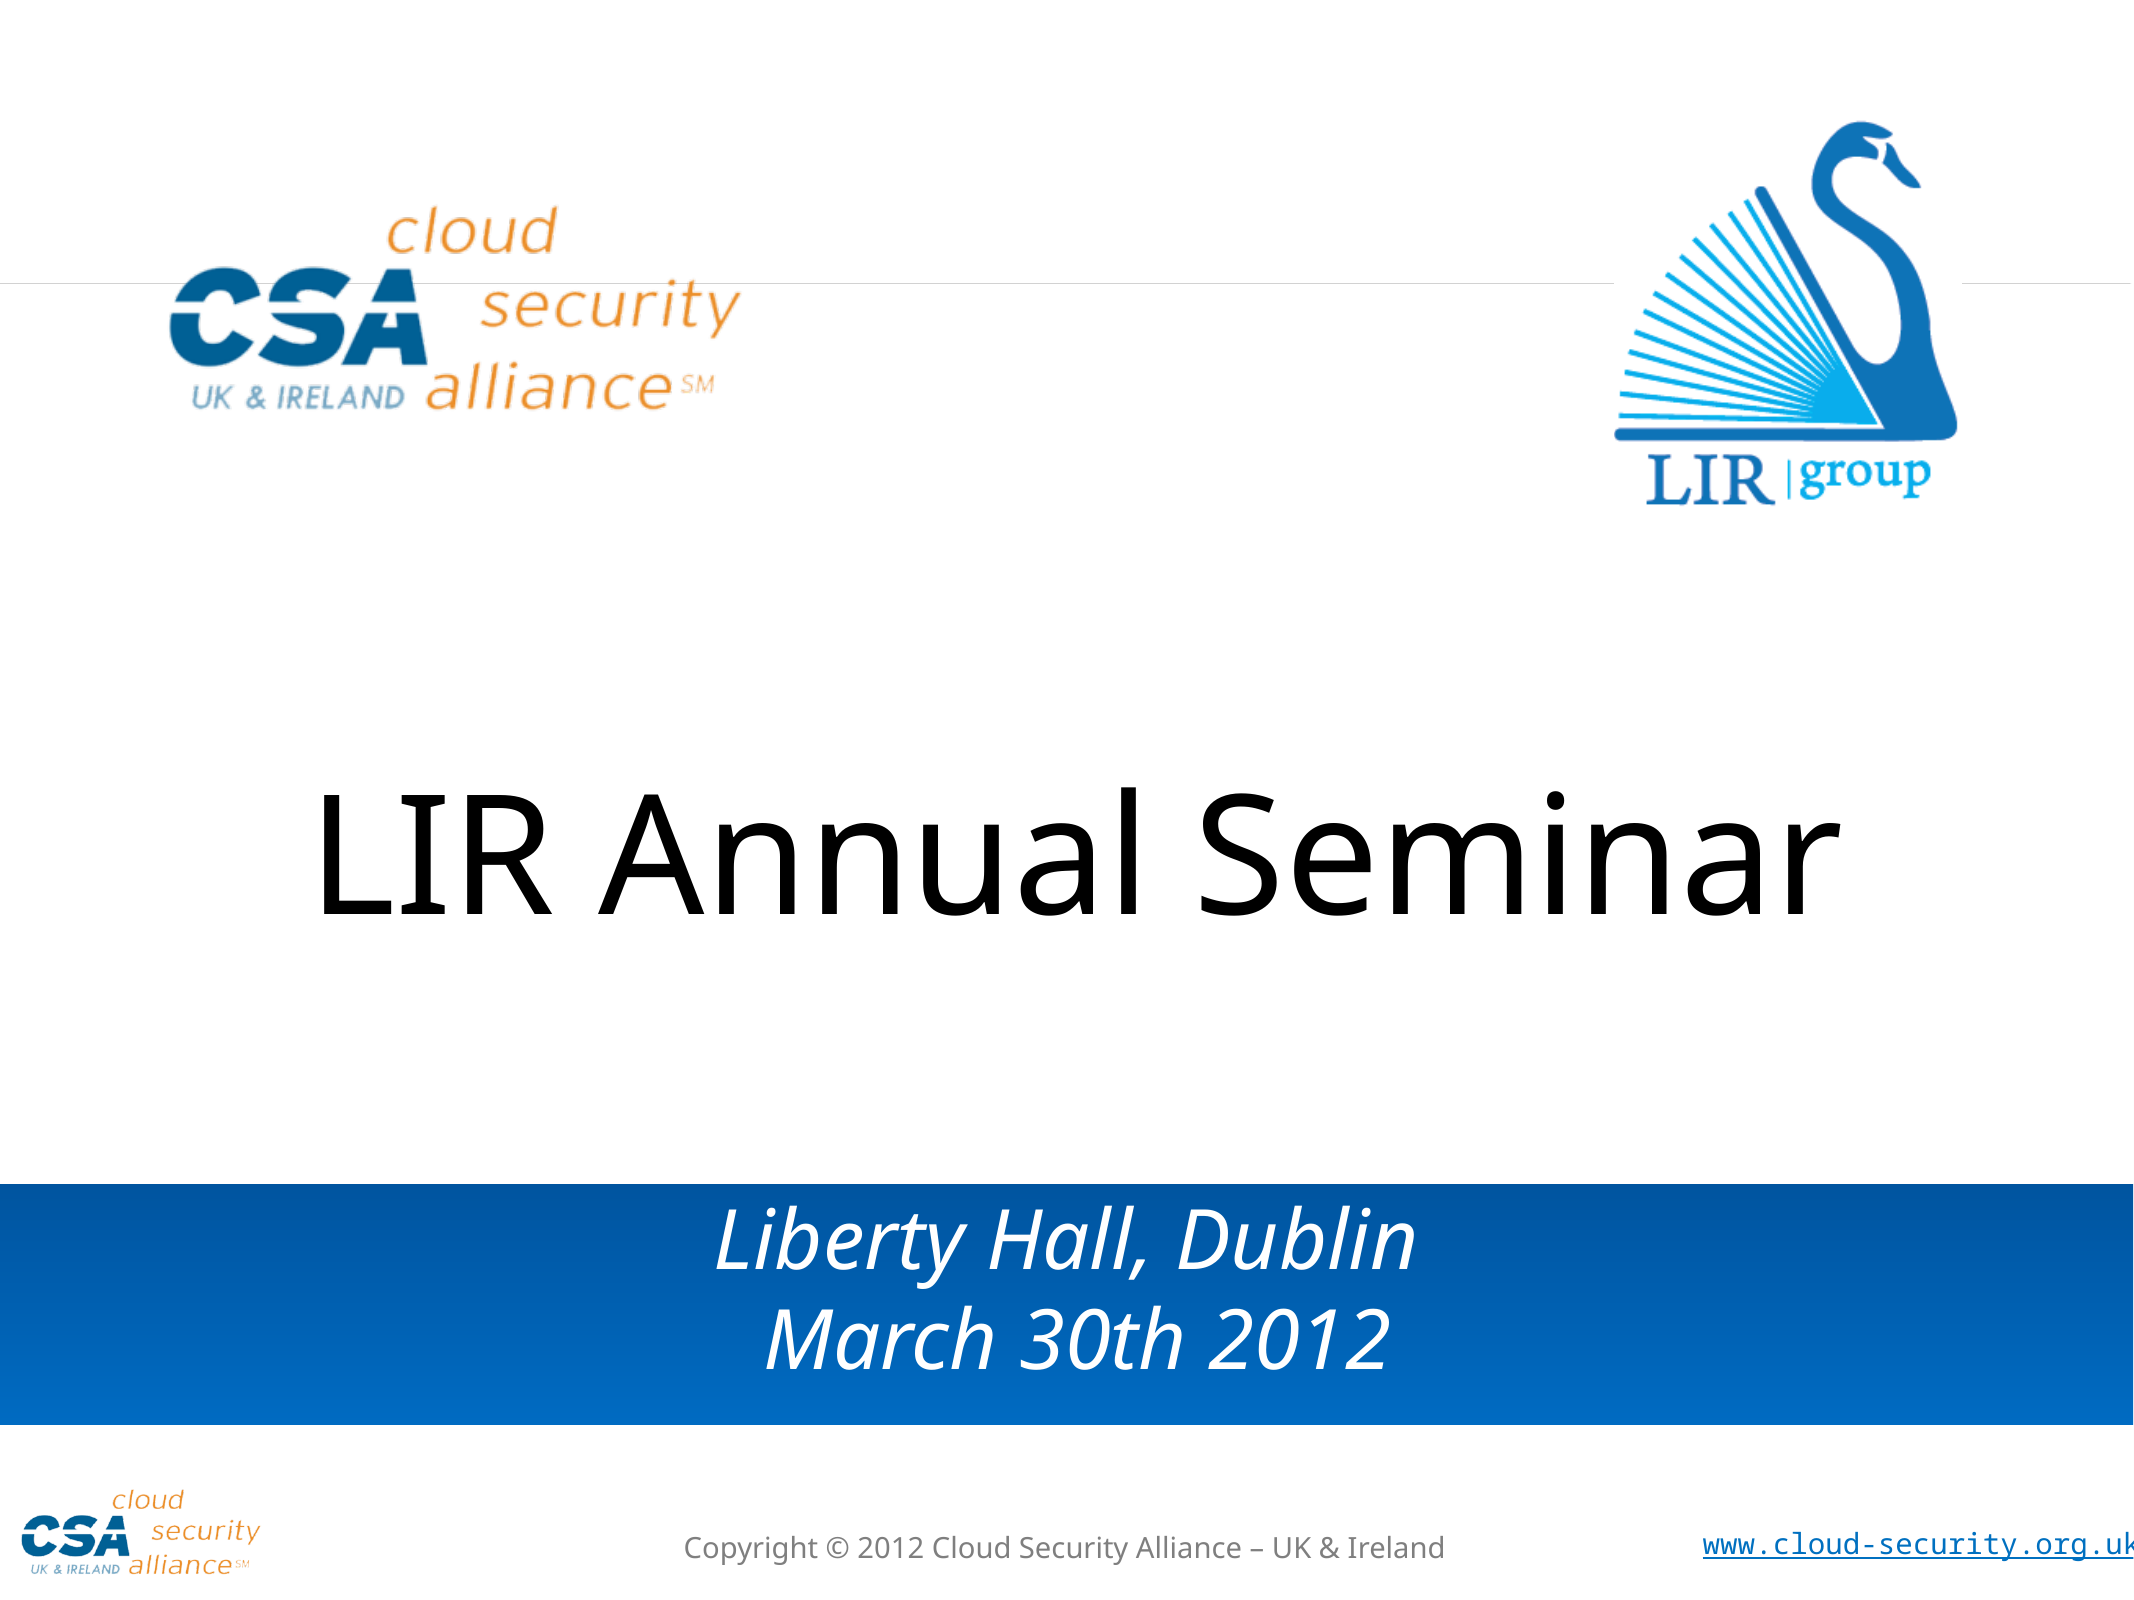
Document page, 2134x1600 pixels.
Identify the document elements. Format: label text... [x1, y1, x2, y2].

picture [0, 1476, 279, 1600]
title LIR Annual Seminar [77, 528, 2075, 1168]
subtitle Liberty Hall, Dublin March 30th 2012 [127, 1184, 2007, 1425]
picture [119, 175, 786, 472]
picture [1614, 109, 1962, 514]
